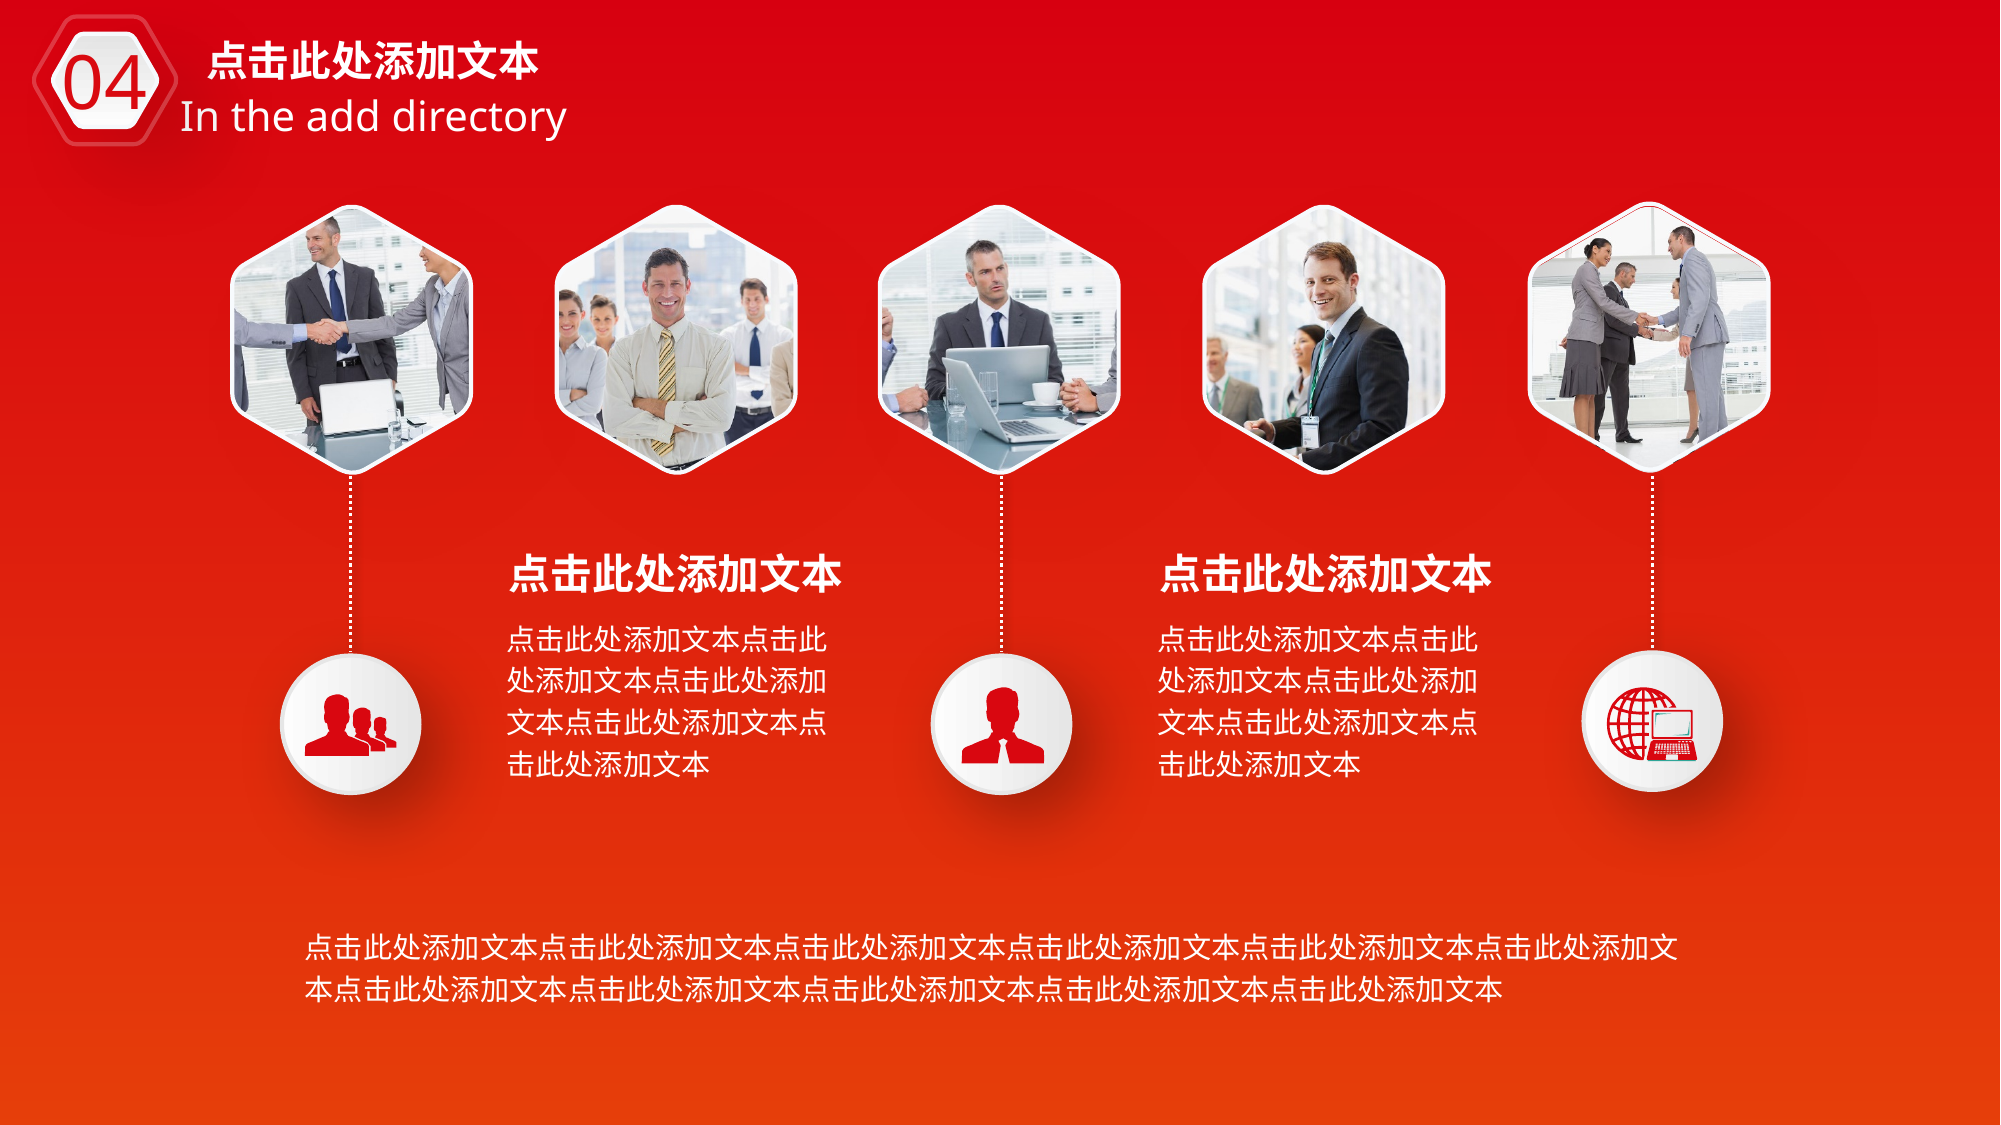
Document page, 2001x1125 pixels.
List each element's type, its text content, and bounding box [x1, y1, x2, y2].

text_box 点击此处添加文本点击此处添加文本点击此处添加文本点击此处添加文本点击此处添加文本点击此处添加文本点击此处添加文本点击此处添加文本点击此处添加文本点击此处添加文本点击此处添加文本 [289, 915, 1714, 1014]
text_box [556, 206, 796, 473]
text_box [231, 206, 471, 473]
text_box 点击此处添加文本点击此处添加文本点击此处添加文本点击此处添加文本点击此处添加文本 [491, 606, 861, 789]
text_box In the add directory [223, 82, 582, 148]
text_box 点击此处添加文本点击此处添加文本点击此处添加文本点击此处添加文本点击此处添加文本 [1142, 606, 1512, 789]
text_box 点击此处添加文本 [1144, 540, 1509, 605]
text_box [1583, 652, 1722, 790]
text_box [281, 655, 420, 793]
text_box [932, 655, 1071, 793]
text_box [1204, 206, 1444, 473]
text_box 点击此处添加文本 [494, 540, 858, 605]
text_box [34, 16, 177, 145]
text_box 点击此处添加文本 [191, 27, 556, 82]
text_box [1529, 203, 1769, 473]
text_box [879, 206, 1120, 473]
